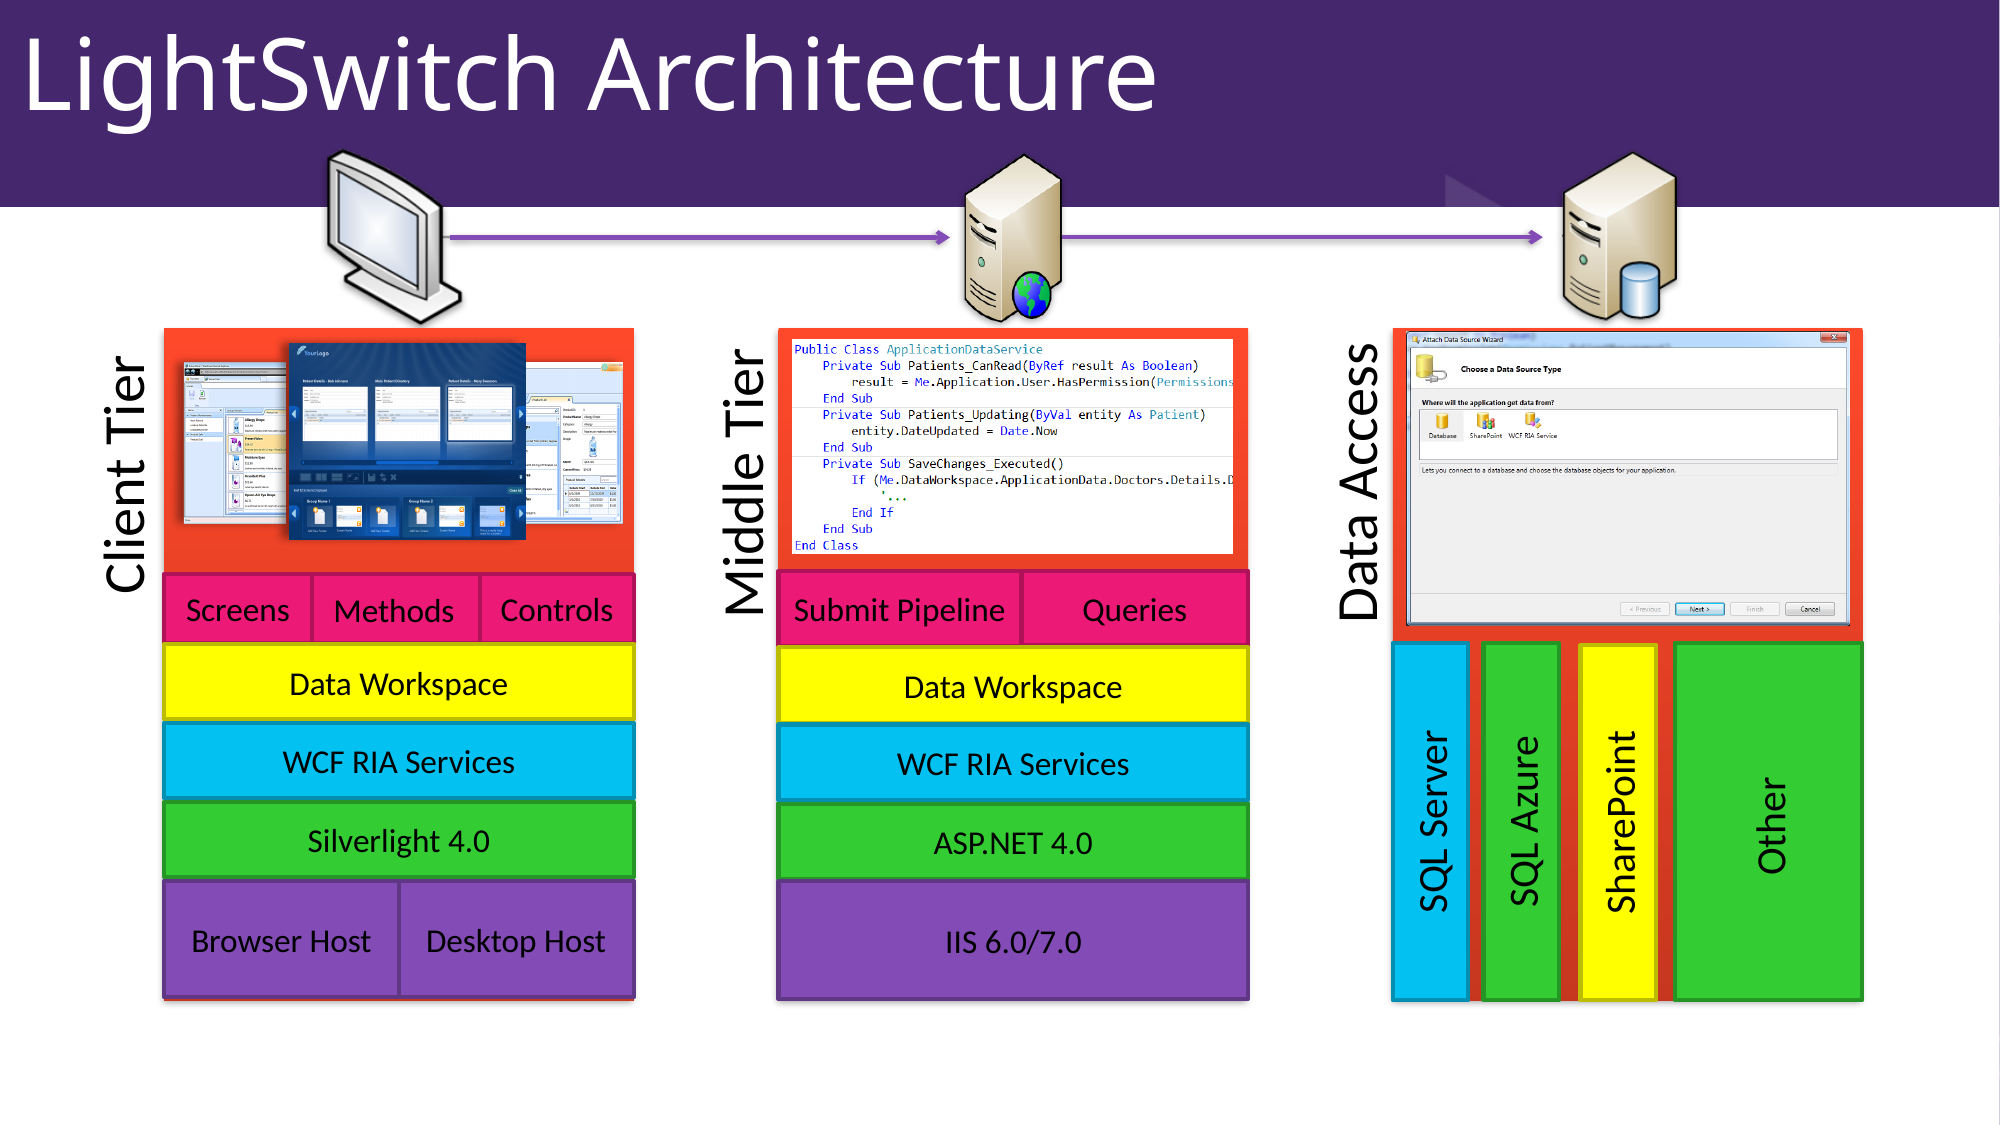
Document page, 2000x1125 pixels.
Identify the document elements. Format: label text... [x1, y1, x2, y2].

text_box Data Access [1312, 327, 1397, 639]
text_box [183, 343, 624, 540]
title LightSwitch Architecture [0, 0, 2000, 208]
text_box [164, 328, 634, 572]
text_box [327, 145, 471, 326]
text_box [1392, 642, 1863, 1001]
text_box Middle Tier [697, 333, 783, 634]
text_box [1562, 147, 1693, 325]
picture [792, 338, 1233, 554]
picture [1406, 331, 1851, 627]
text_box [163, 573, 635, 998]
text_box [1392, 328, 1863, 641]
text_box Client Tier [78, 339, 164, 610]
text_box [778, 328, 1249, 569]
text_box [0, 208, 2000, 1125]
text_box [778, 570, 1249, 1000]
text_box [964, 149, 1062, 325]
